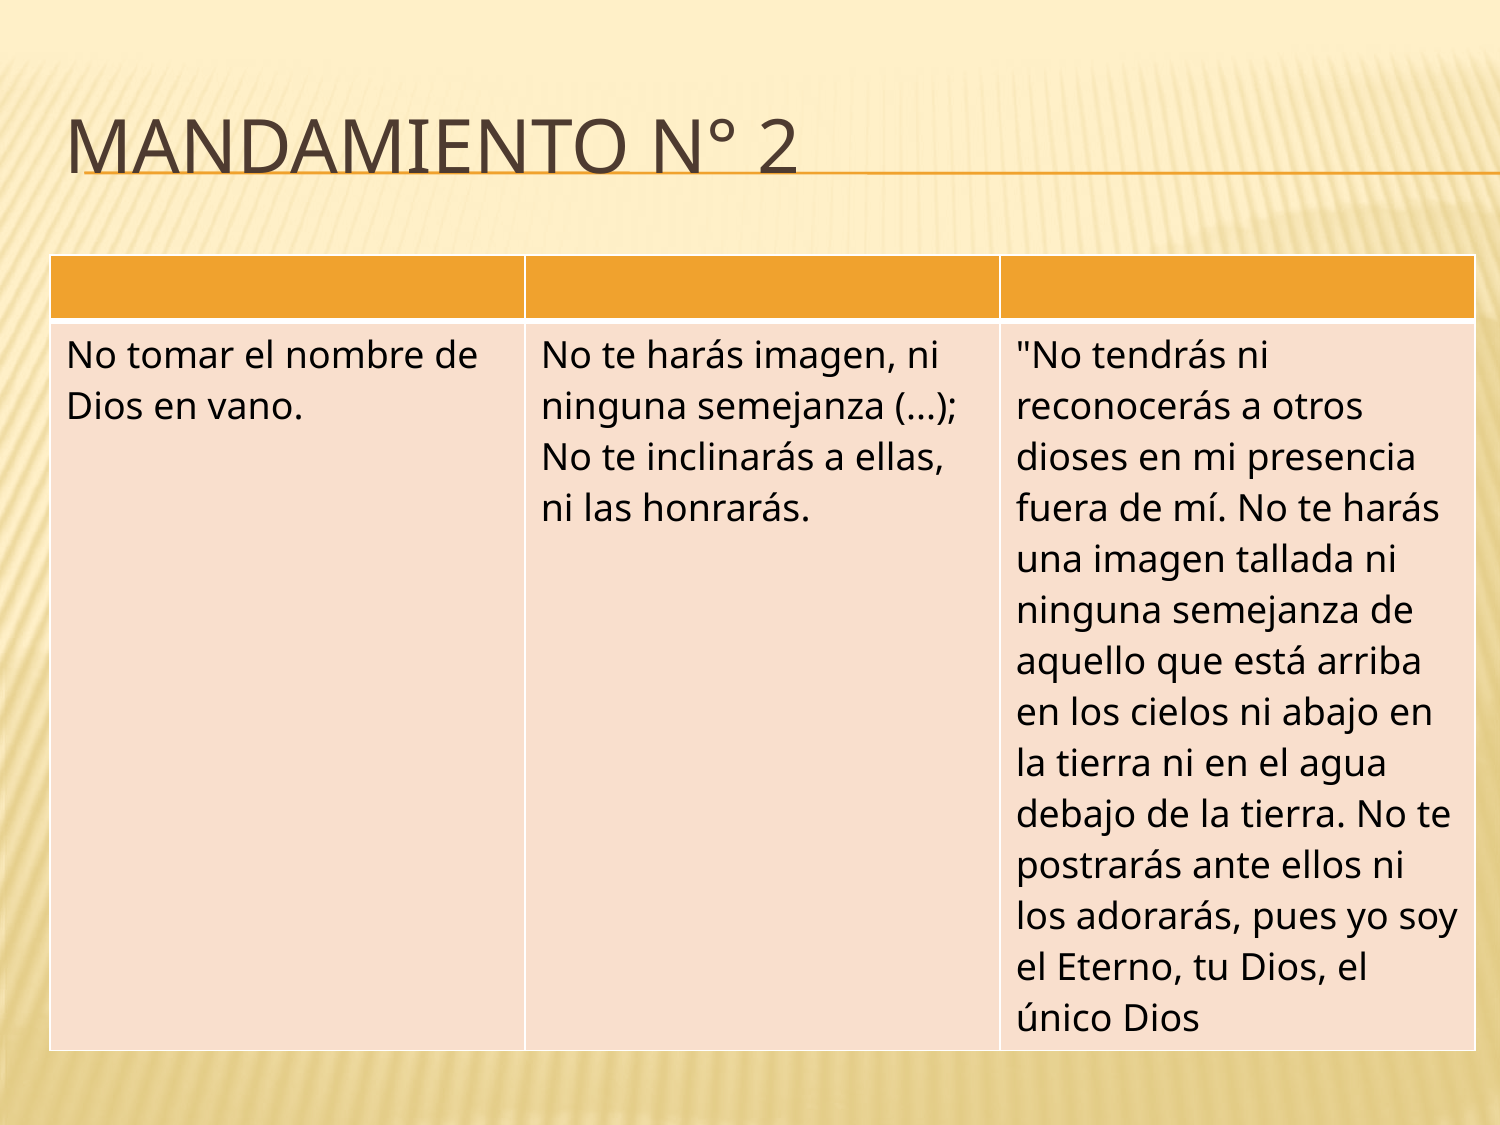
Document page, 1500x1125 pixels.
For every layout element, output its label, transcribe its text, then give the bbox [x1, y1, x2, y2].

table_cell No tomar el nombre de Dios en vano. [51, 324, 524, 1050]
table_header [51, 256, 524, 318]
table_cell "No tendrás ni reconocerás a otros dioses en mi presencia fuera de mí. No te harás una imagen tallada ni ninguna semejanza de aquello que está arriba en los cielos ni abajo en la tierra ni en el agua debajo de la tierra. No te postrarás ante ellos ni los adorarás, pues yo soy el Eterno, tu Dios, el único Dios [1001, 324, 1474, 1050]
table_cell No te harás imagen, ni ninguna semejanza (...); No te inclinarás a ellas, ni las honrarás. [526, 324, 999, 1050]
table_header [526, 256, 999, 318]
table_header [1001, 256, 1474, 318]
title MANDAMIENTO N° 2 [50, 75, 1475, 213]
